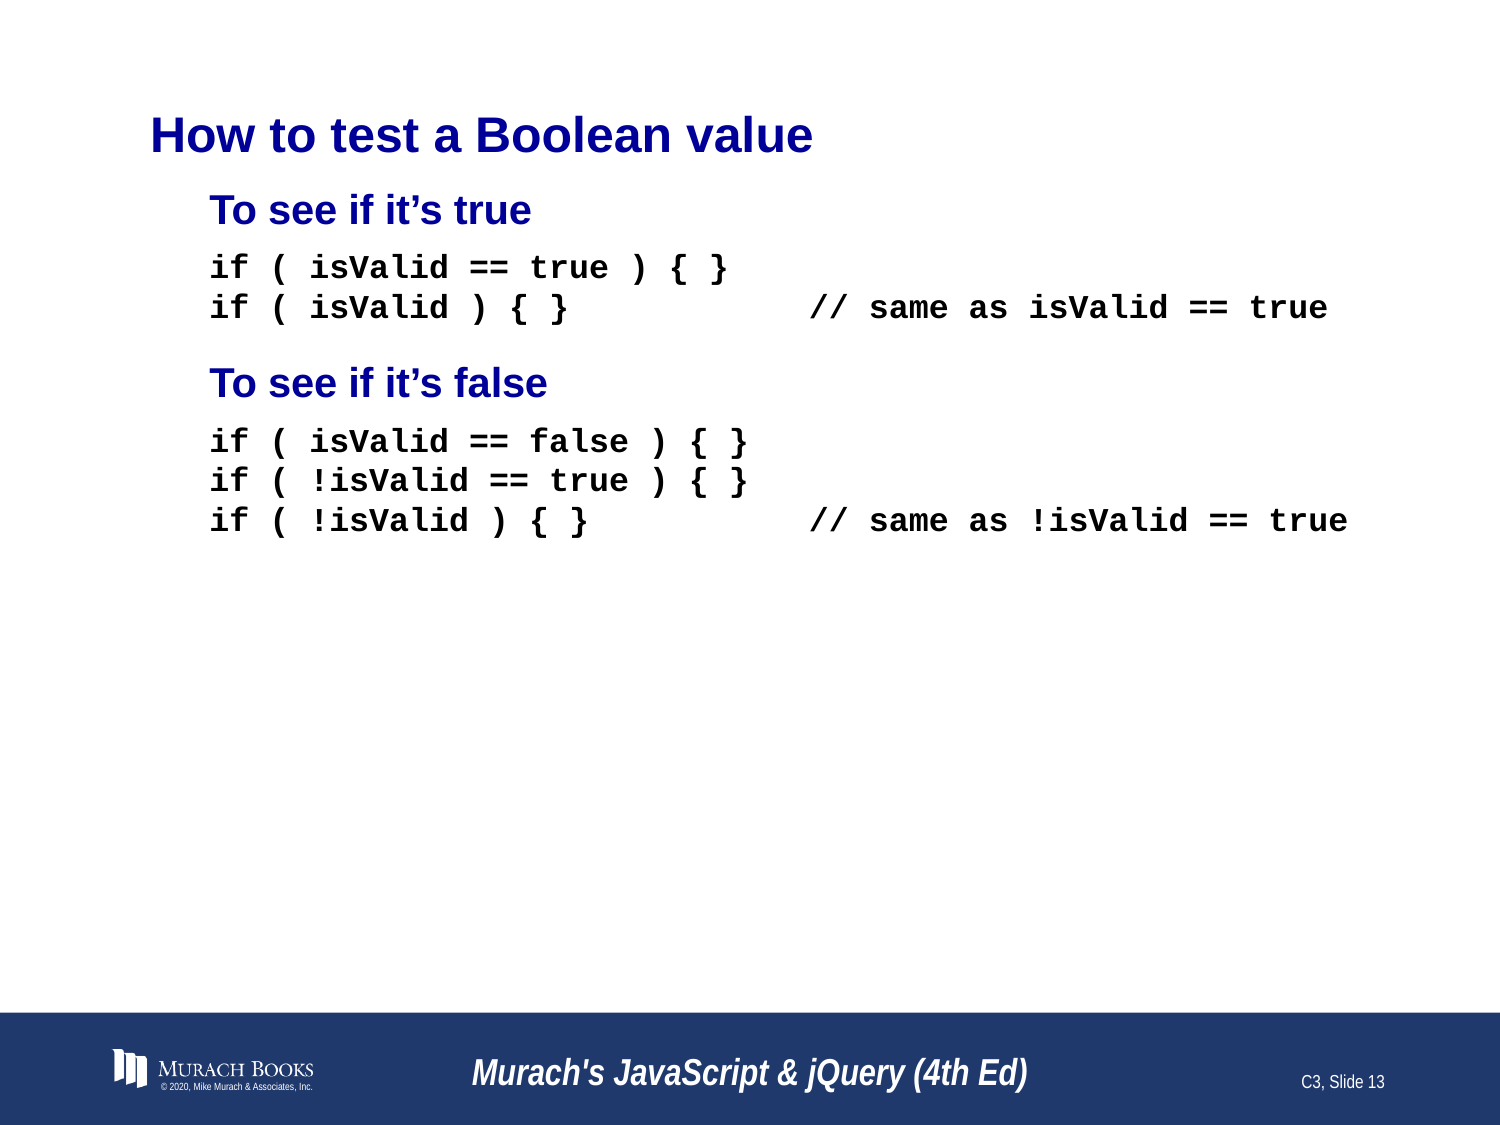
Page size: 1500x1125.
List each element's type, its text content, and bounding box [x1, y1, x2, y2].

title How to test a Boolean value [150, 102, 1350, 164]
slide_number C3, Slide 13 [1087, 1025, 1400, 1100]
list To see if it’s true if ( isValid == true ) { } if ( isValid ) { } // same as isValid == true To see if it’s false if ( isValid == false ) { } if ( !isValid == true ) { } if ( !isValid ) { } // same as !isValid == true [137, 174, 1375, 975]
footer © 2020, Mike Murach & Associates, Inc. [12, 1025, 463, 1100]
slide_number Murach's JavaScript & jQuery (4th Ed) [463, 1025, 1050, 1100]
